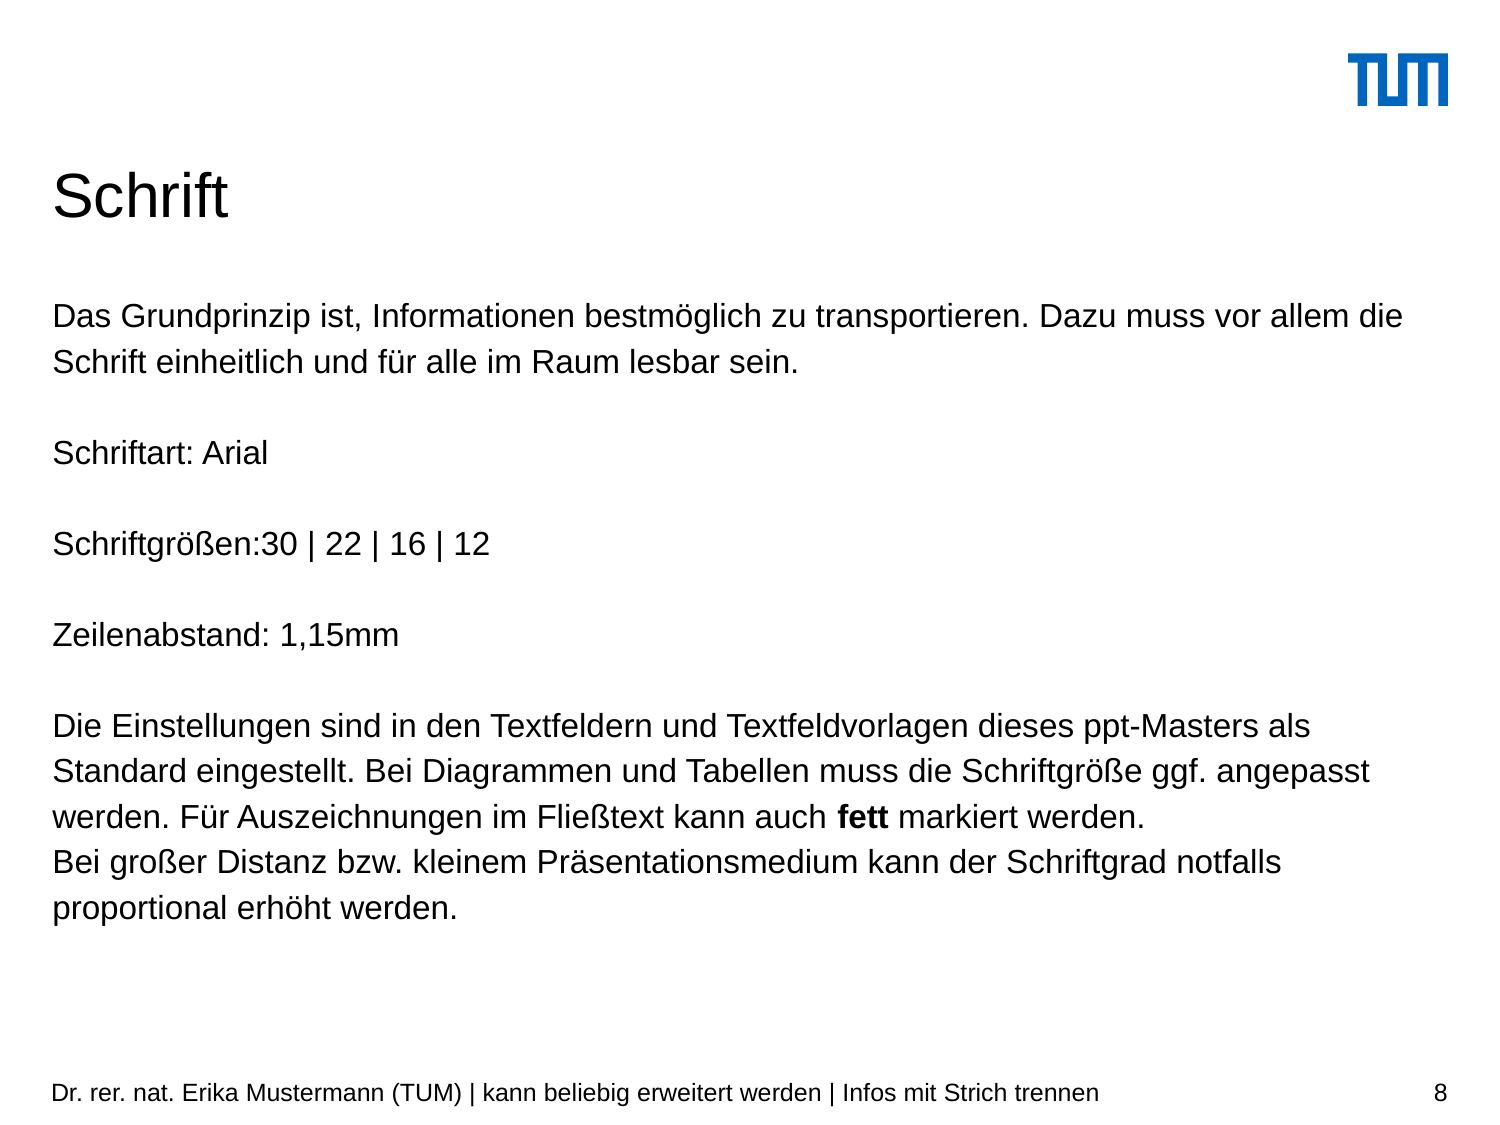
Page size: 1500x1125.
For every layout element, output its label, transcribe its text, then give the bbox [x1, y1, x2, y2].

slide_number 8 [1112, 1061, 1448, 1122]
footer Dr. rer. nat. Erika Mustermann (TUM) | kann beliebig erweitert werden | Infos mit Strich trennen [51, 1061, 1112, 1122]
list Das Grundprinzip ist, Informationen bestmöglich zu transportieren. Dazu muss vor allem die Schrift einheitlich und für alle im Raum lesbar sein. Schriftart: Arial Schriftgrößen:30 | 22 | 16 | 12 Zeilenabstand: 1,15mm Die Einstellungen sind in den Textfeldern und Textfeldvorlagen dieses ppt-Masters als Standard eingestellt. Bei Diagrammen und Tabellen muss die Schriftgröße ggf. angepasst werden. Für Auszeichnungen im Fließtext kann auch fett markiert werden. Bei großer Distanz bzw. kleinem Präsentationsmedium kann der Schriftgrad notfalls proportional erhöht werden. [52, 288, 1449, 1061]
title Schrift [52, 162, 1449, 231]
